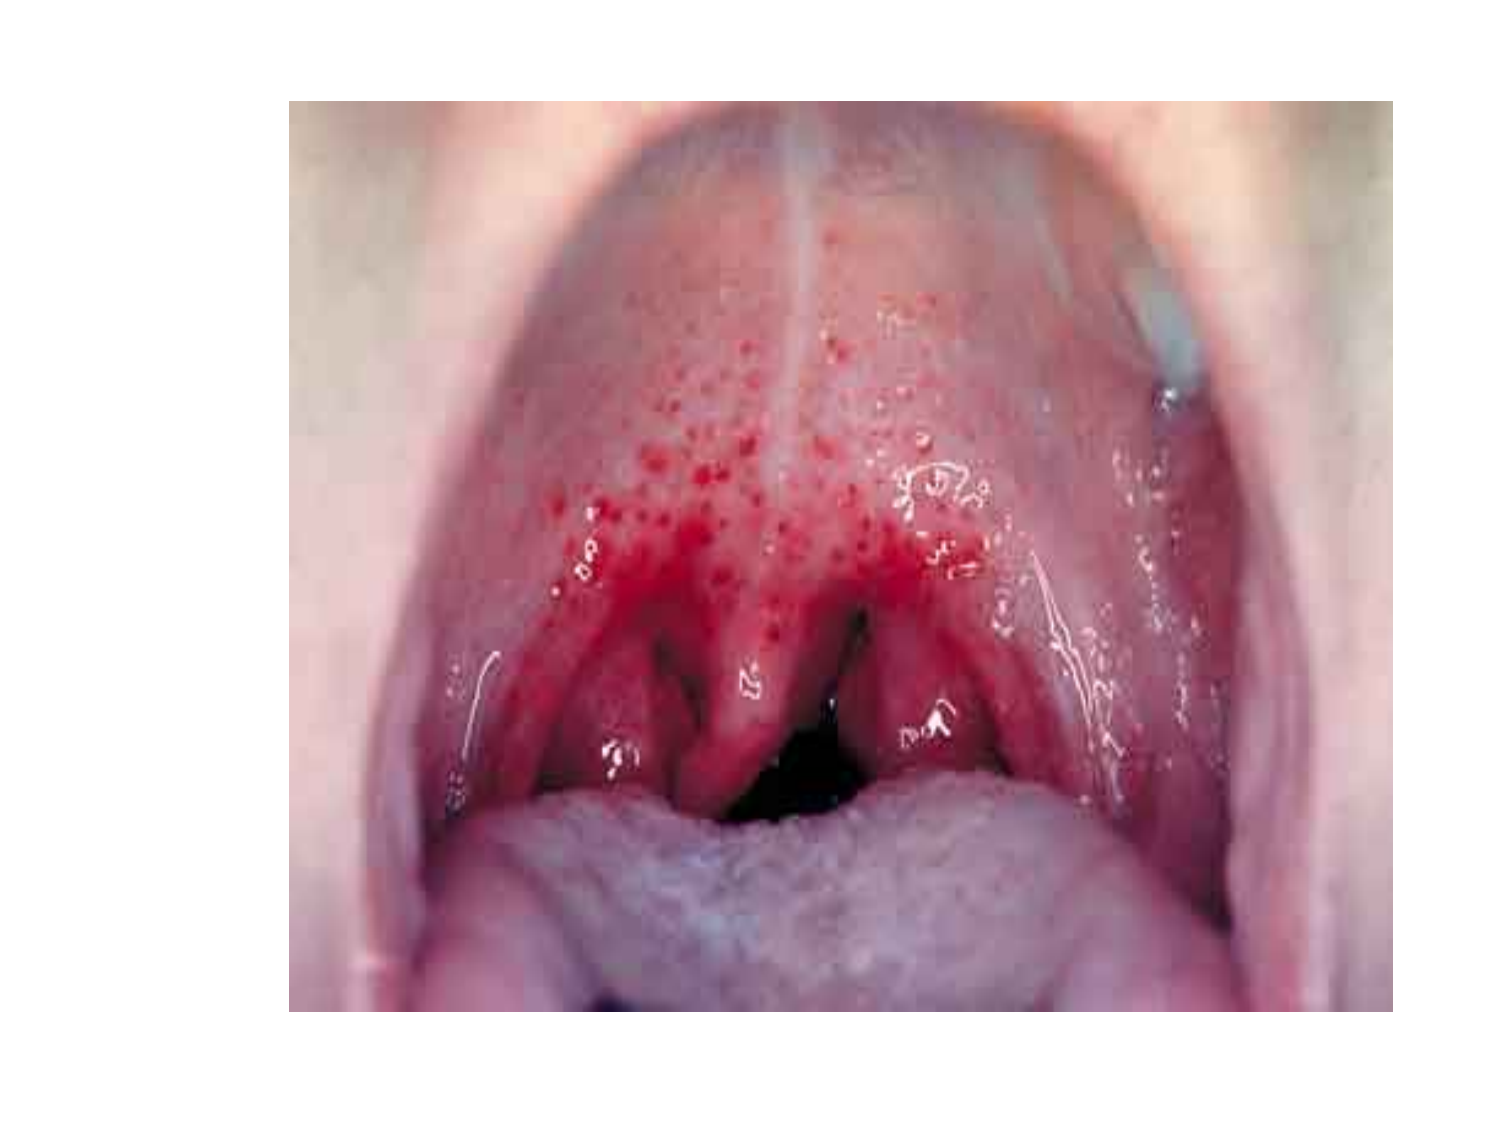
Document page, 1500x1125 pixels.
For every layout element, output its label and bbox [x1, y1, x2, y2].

list [289, 101, 1393, 1012]
